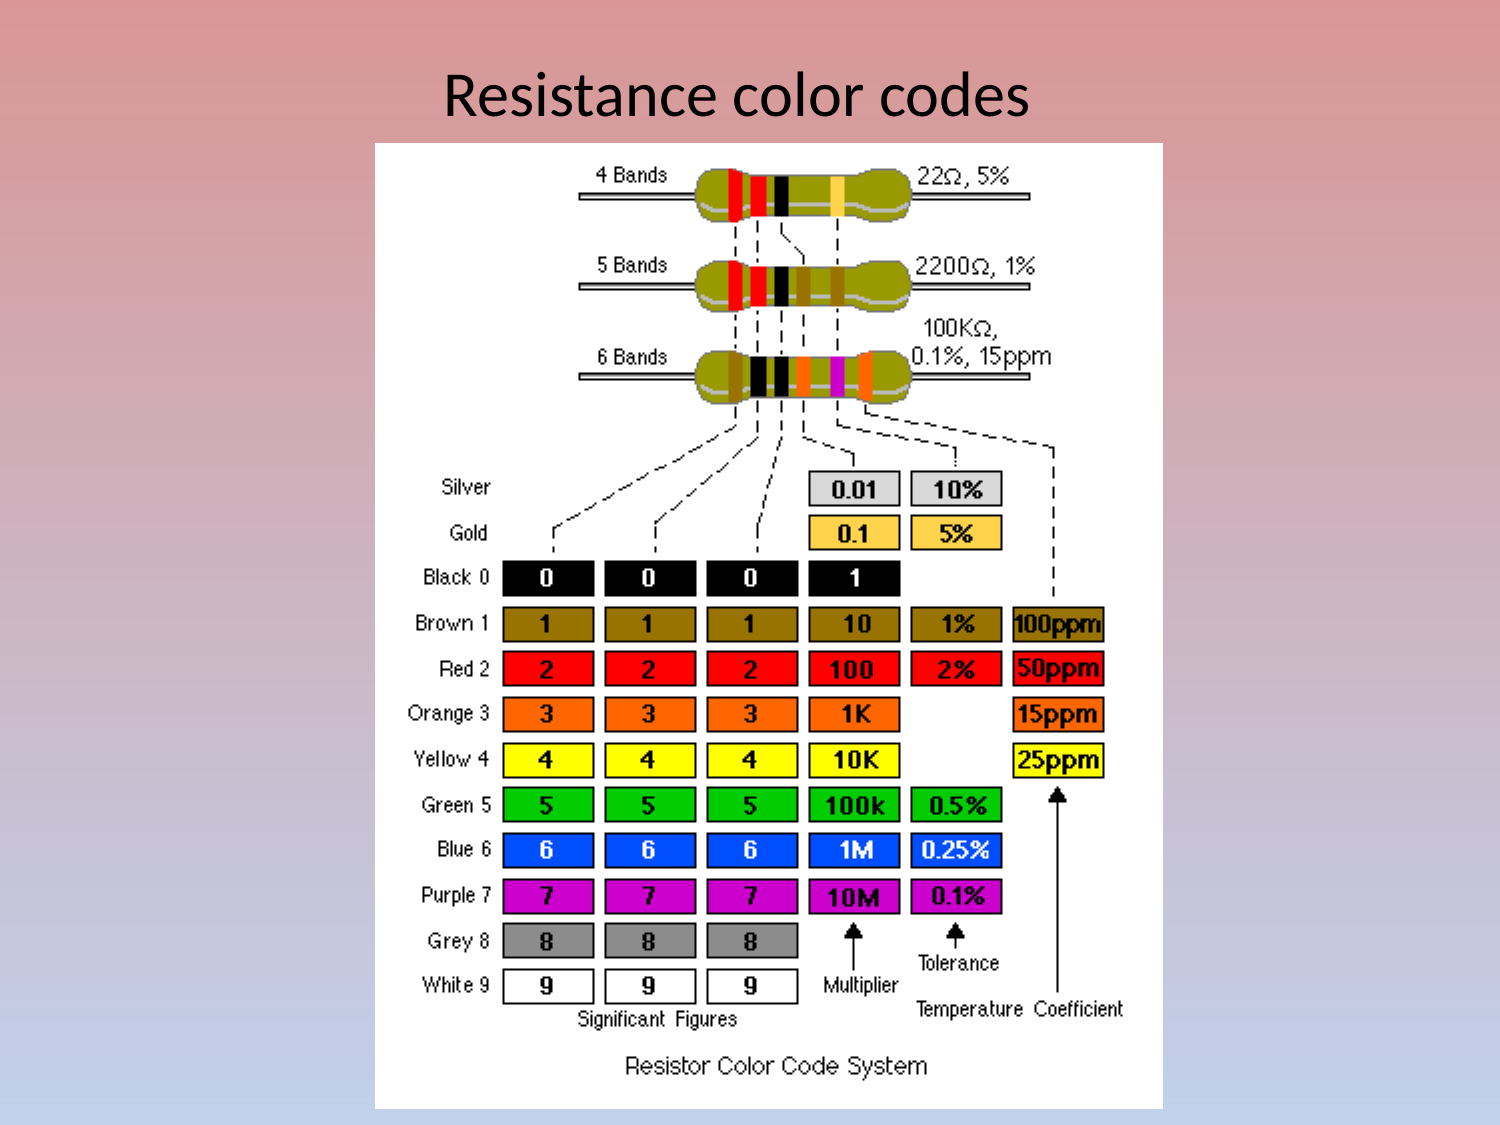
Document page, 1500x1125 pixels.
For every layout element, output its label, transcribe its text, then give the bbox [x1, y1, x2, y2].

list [374, 143, 1163, 1109]
title Resistance color codes [112, 45, 1363, 138]
